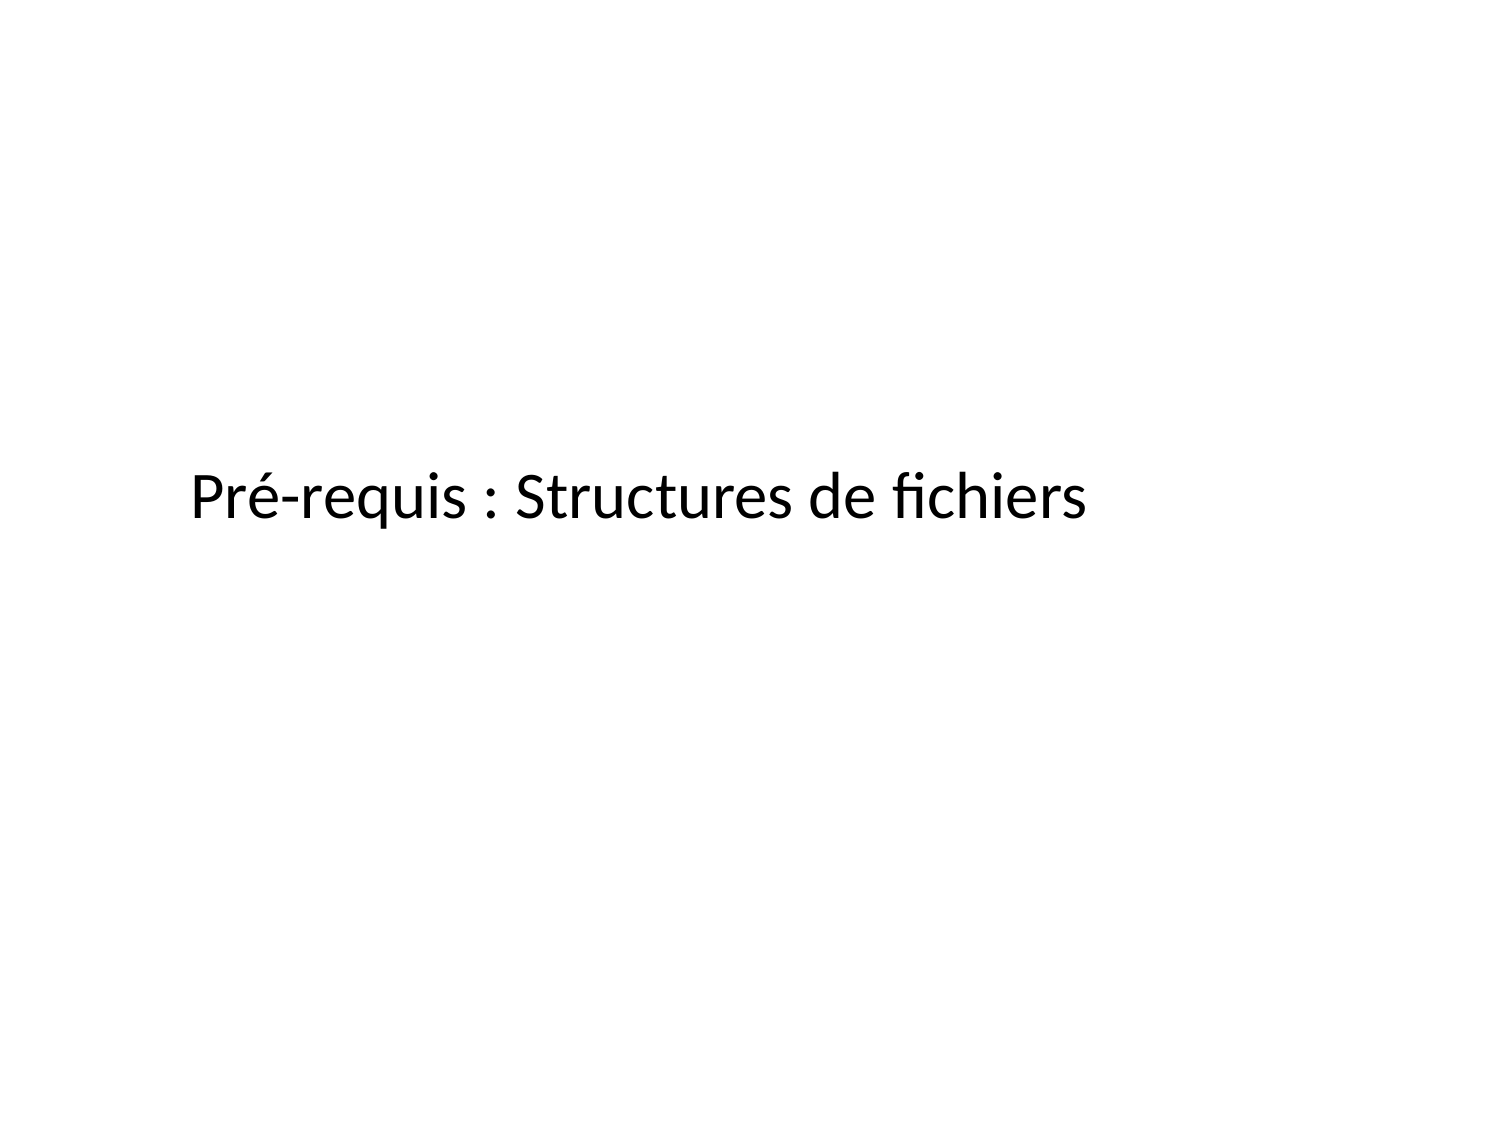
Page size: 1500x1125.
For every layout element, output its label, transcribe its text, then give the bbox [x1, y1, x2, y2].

text_box Pré-requis : Structures de fichiers [175, 444, 1266, 539]
